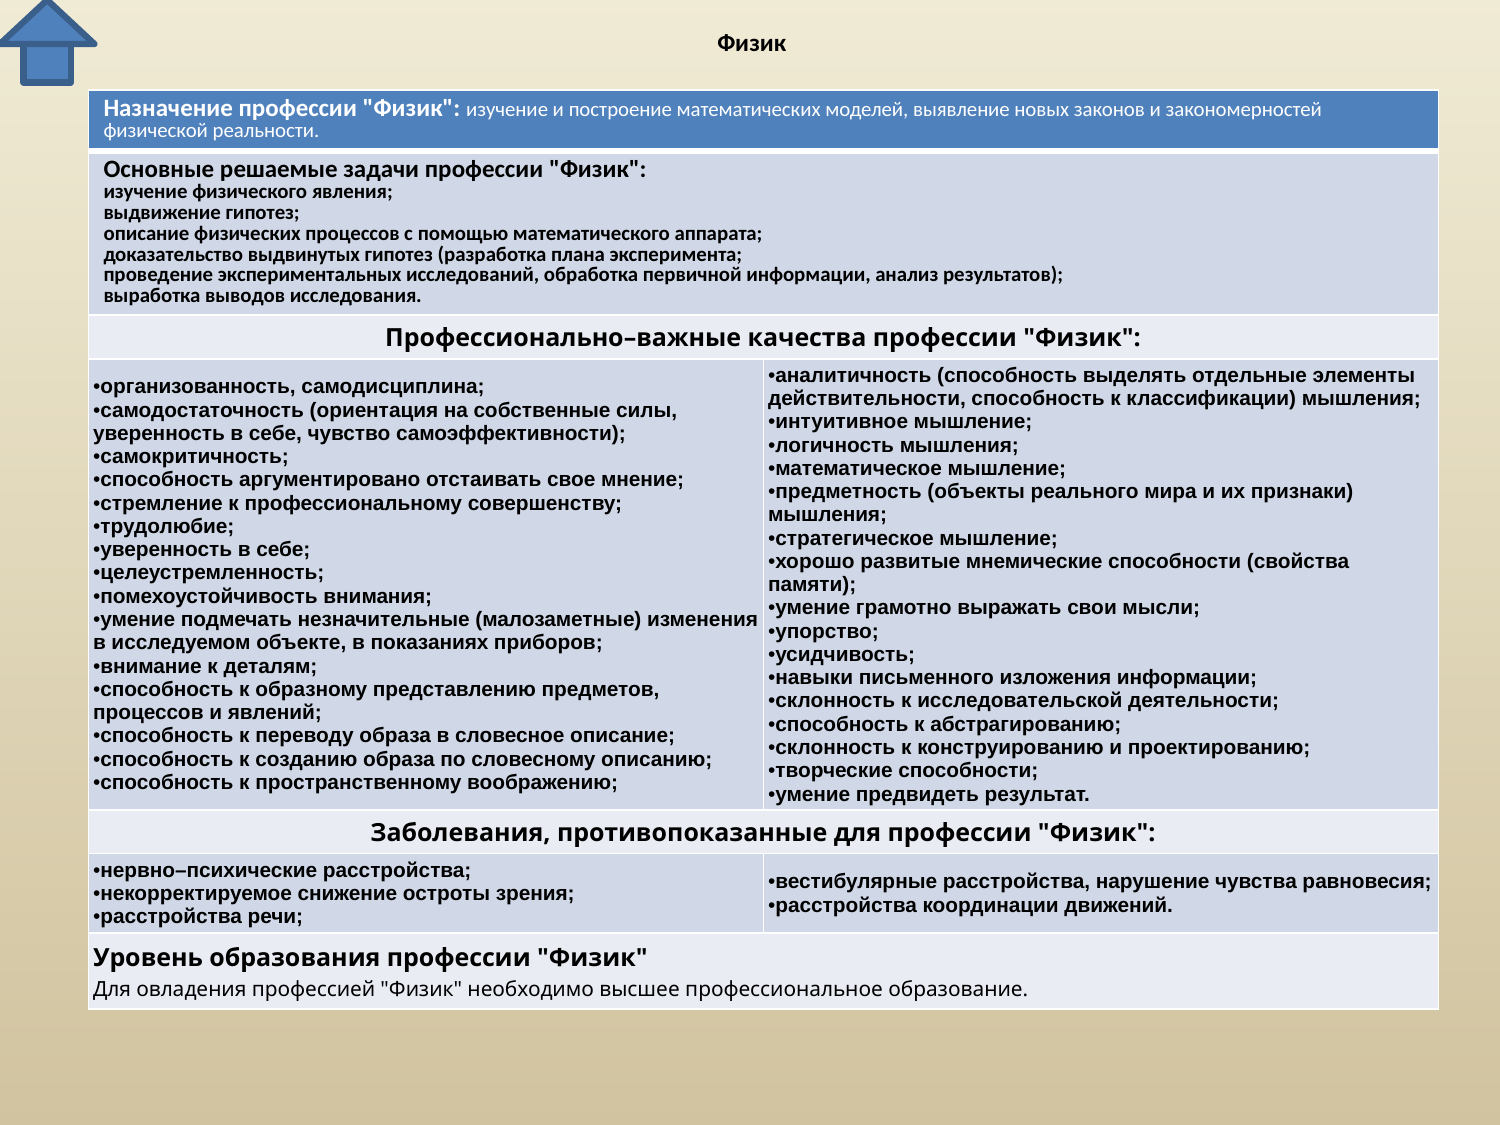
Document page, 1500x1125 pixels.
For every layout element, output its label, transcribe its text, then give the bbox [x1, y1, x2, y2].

table_cell аналитичность (способность выделять отдельные элементы действительности, способность к классификации) мышления; интуитивное мышление; логичность мышления; математическое мышление; предметность (объекты реального мира и их признаки) мышления; стратегическое мышление; хорошо развитые мнемические способности (свойства памяти); умение грамотно выражать свои мысли; упорство; усидчивость; навыки письменного изложения информации; склонность к исследовательской деятельности; способность к абстрагированию; склонность к конструированию и проектированию; творческие способности; умение предвидеть результат. [764, 360, 1438, 809]
table_header Назначение профессии "Физик": изучение и построение математических моделей, выявление новых законов и закономерностей физической реальности. [89, 91, 1438, 148]
title Физик [101, 0, 1427, 84]
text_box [1, 1, 93, 81]
table_cell Основные решаемые задачи профессии "Физик": изучение физического явления; выдвижение гипотез; описание физических процессов с помощью математического аппарата; доказательство выдвинутых гипотез (разработка плана эксперимента; проведение экспериментальных исследований, обработка первичной информации, анализ результатов); выработка выводов исследования. [89, 154, 1438, 314]
table_cell вестибулярные расстройства, нарушение чувства равновесия; расстройства координации движений. [764, 854, 1438, 932]
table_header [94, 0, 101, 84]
table_cell организованность, самодисциплина; самодостаточность (ориентация на собственные силы, уверенность в себе, чувство самоэффективности); самокритичность; способность аргументировано отстаивать свое мнение; стремление к профессиональному совершенству; трудолюбие; уверенность в себе; целеустремленность; помехоустойчивость внимания; умение подмечать незначительные (малозаметные) изменения в исследуемом объекте, в показаниях приборов; внимание к деталям; способность к образному представлению предметов, процессов и явлений; способность к переводу образа в словесное описание; способность к созданию образа по словесному описанию; способность к пространственному воображению; [89, 360, 763, 809]
table_cell Уровень образования профессии "Физик" Для овладения профессией "Физик" необходимо высшее профессиональное образование. [89, 934, 1438, 1008]
table_cell нервно–психические расстройства; некорректируемое снижение остроты зрения; расстройства речи; [89, 854, 763, 932]
table_cell Заболевания, противопоказанные для профессии "Физик": [89, 811, 1438, 853]
table_cell Профессионально–важные качества профессии "Физик": [89, 316, 1438, 358]
